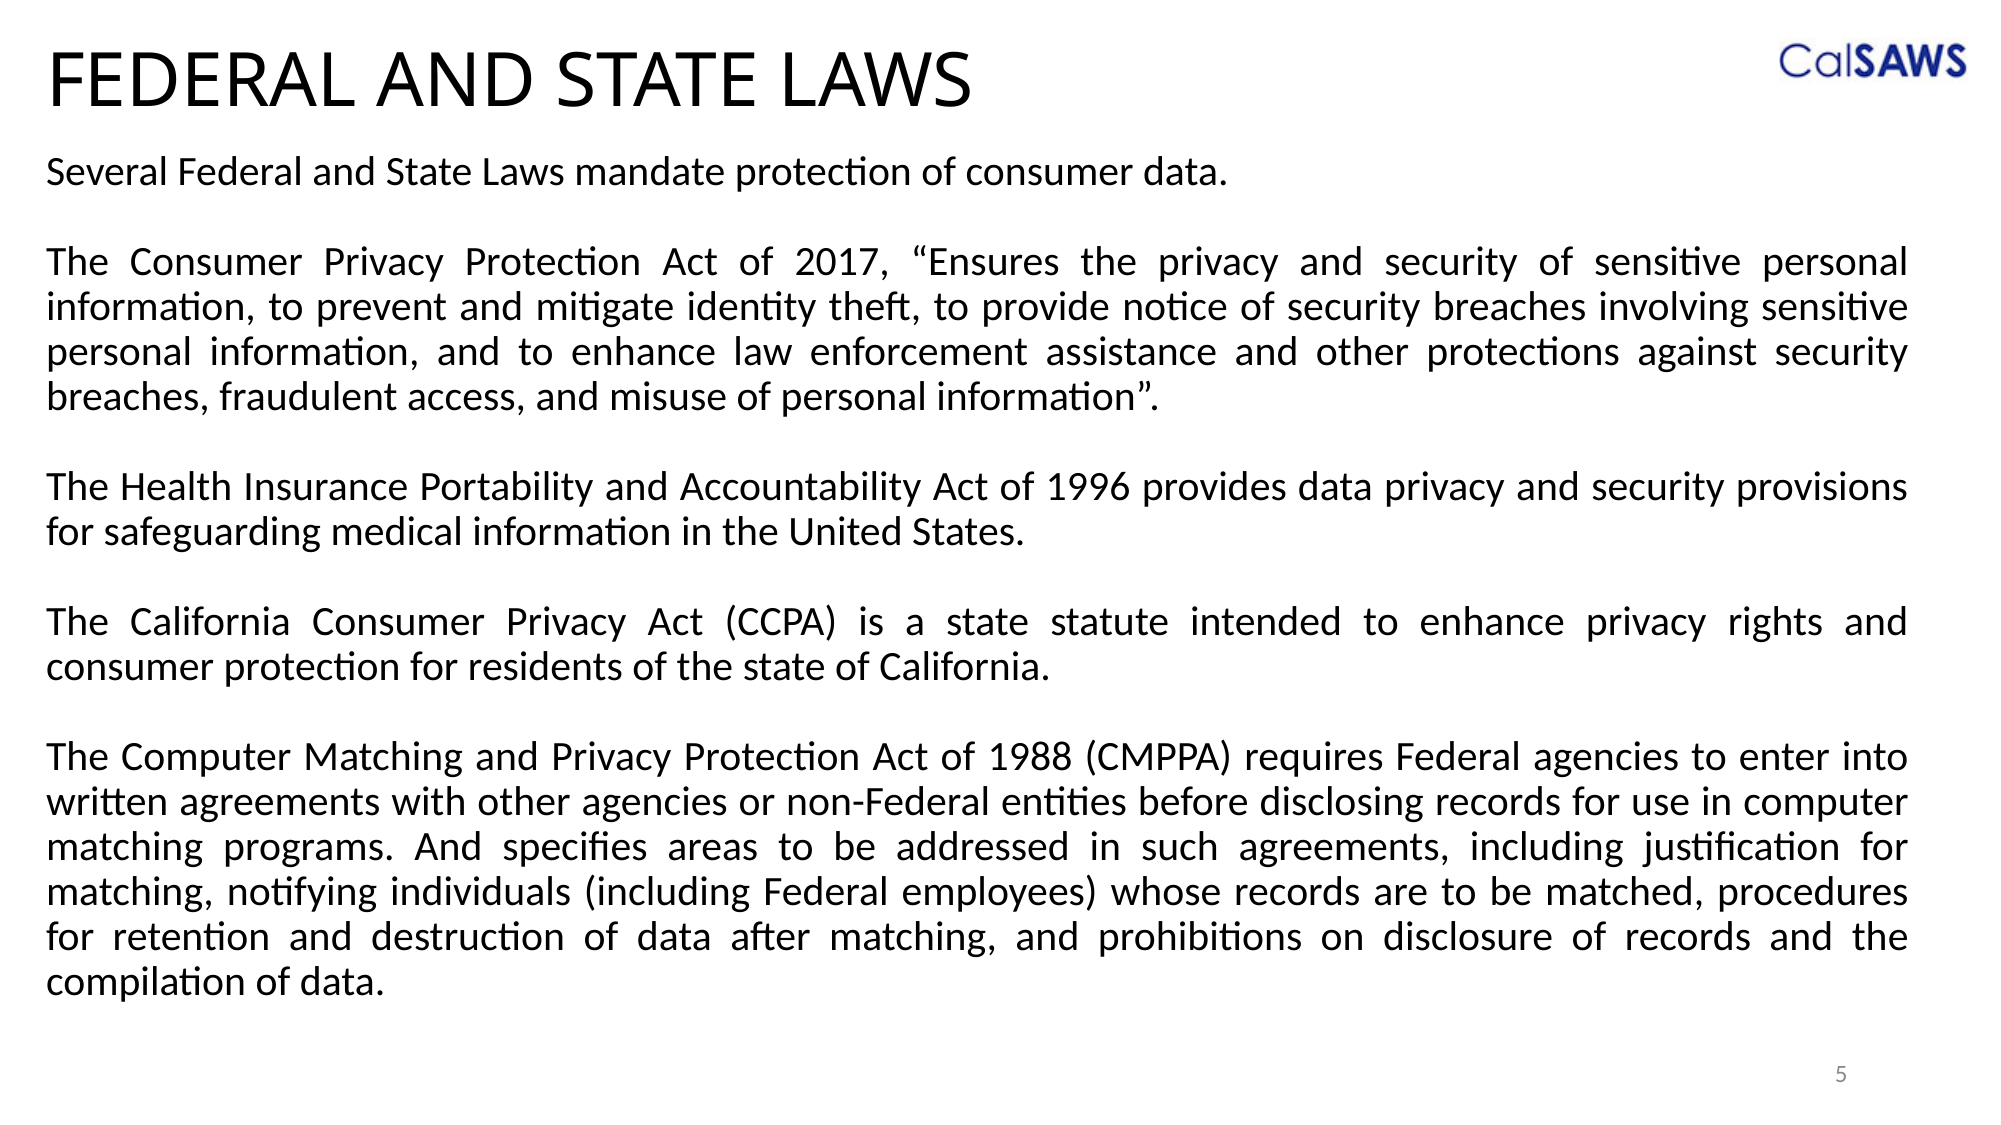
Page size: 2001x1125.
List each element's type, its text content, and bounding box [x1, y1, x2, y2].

picture [1779, 37, 1968, 83]
text_box Several Federal and State Laws mandate protection of consumer data. The Consumer Privacy Protection Act of 2017, “Ensures the privacy and security of sensitive personal information, to prevent and mitigate identity theft, to provide notice of security breaches involving sensitive personal information, and to enhance law enforcement assistance and other protections against security breaches, fraudulent access, and misuse of personal information”. The Health Insurance Portability and Accountability Act of 1996 provides data privacy and security provisions for safeguarding medical information in the United States. The California Consumer Privacy Act (CCPA) is a state statute intended to enhance privacy rights and consumer protection for residents of the state of California. The Computer Matching and Privacy Protection Act of 1988 (CMPPA) requires Federal agencies to enter into written agreements with other agencies or non-Federal entities before disclosing records for use in computer matching programs. And specifies areas to be addressed in such agreements, including justification for matching, notifying individuals (including Federal employees) whose records are to be matched, procedures for retention and destruction of data after matching, and prohibitions on disclosure of records and the compilation of data. [31, 142, 1925, 1125]
title FEDERAL AND STATE LAWS [31, 34, 1568, 142]
